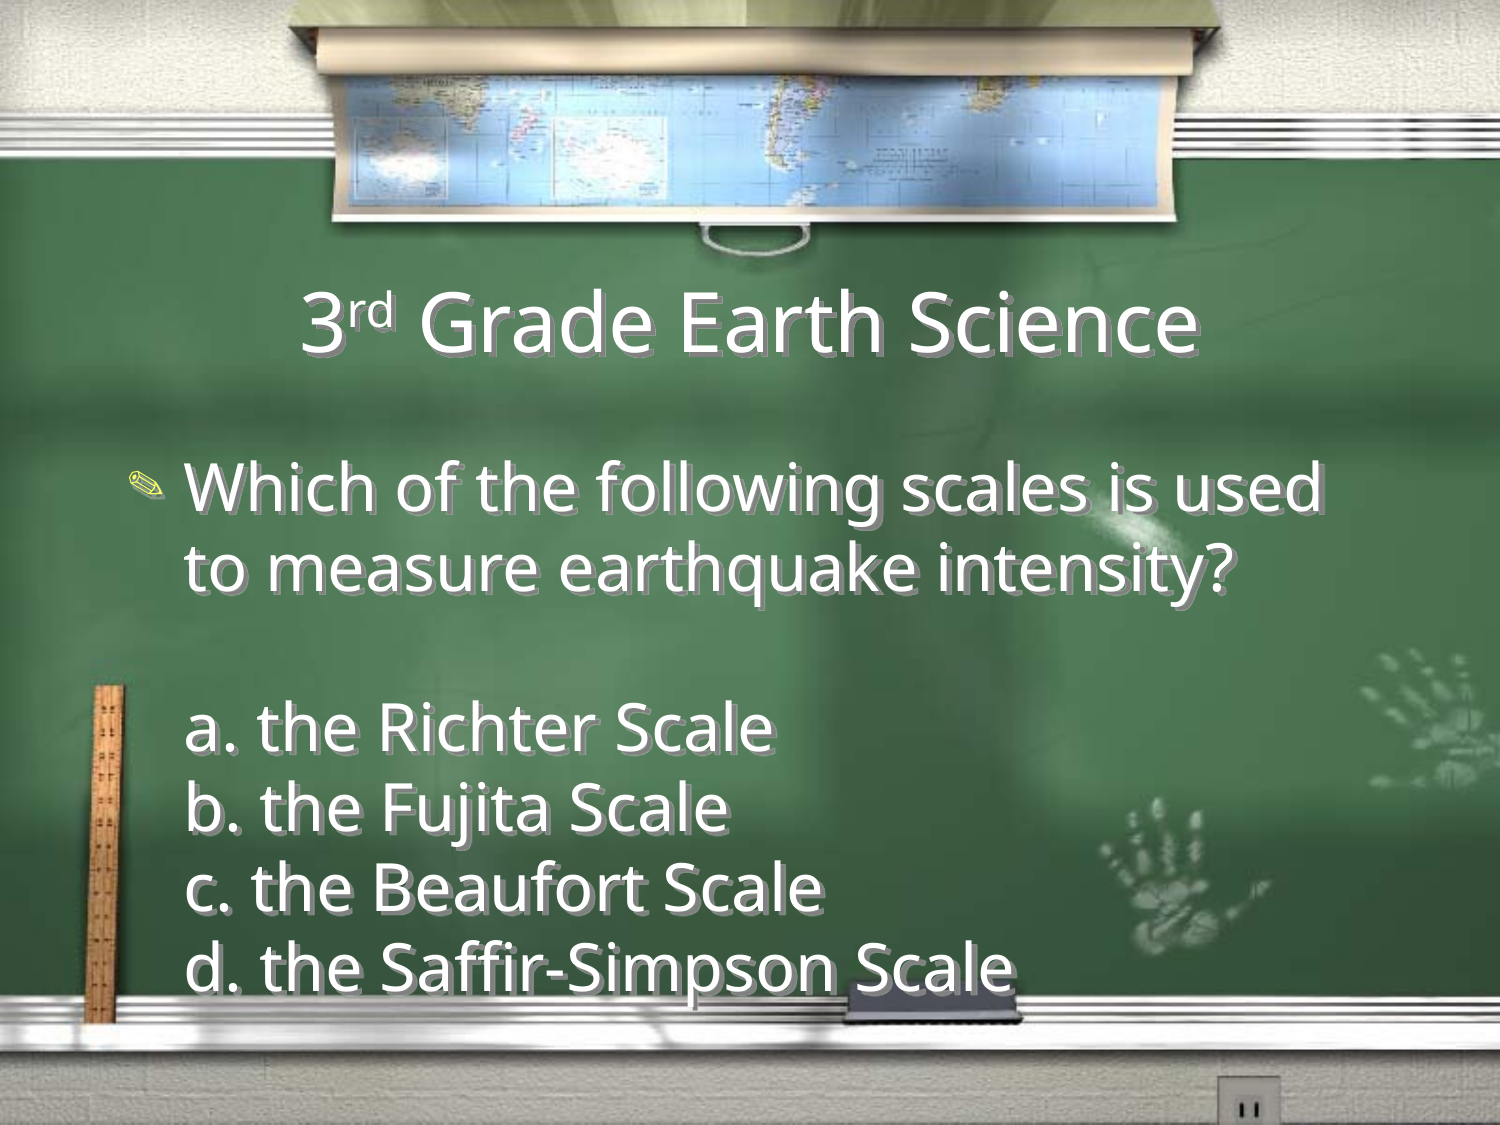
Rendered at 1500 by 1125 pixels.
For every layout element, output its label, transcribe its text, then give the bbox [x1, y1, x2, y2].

list Which of the following scales is used to measure earthquake intensity? a. the Richter Scale b. the Fujita Scale c. the Beaufort Scale d. the Saffir-Simpson Scale [112, 437, 1388, 1013]
title 3rd Grade Earth Science [112, 224, 1388, 413]
picture [0, 0, 1500, 1125]
